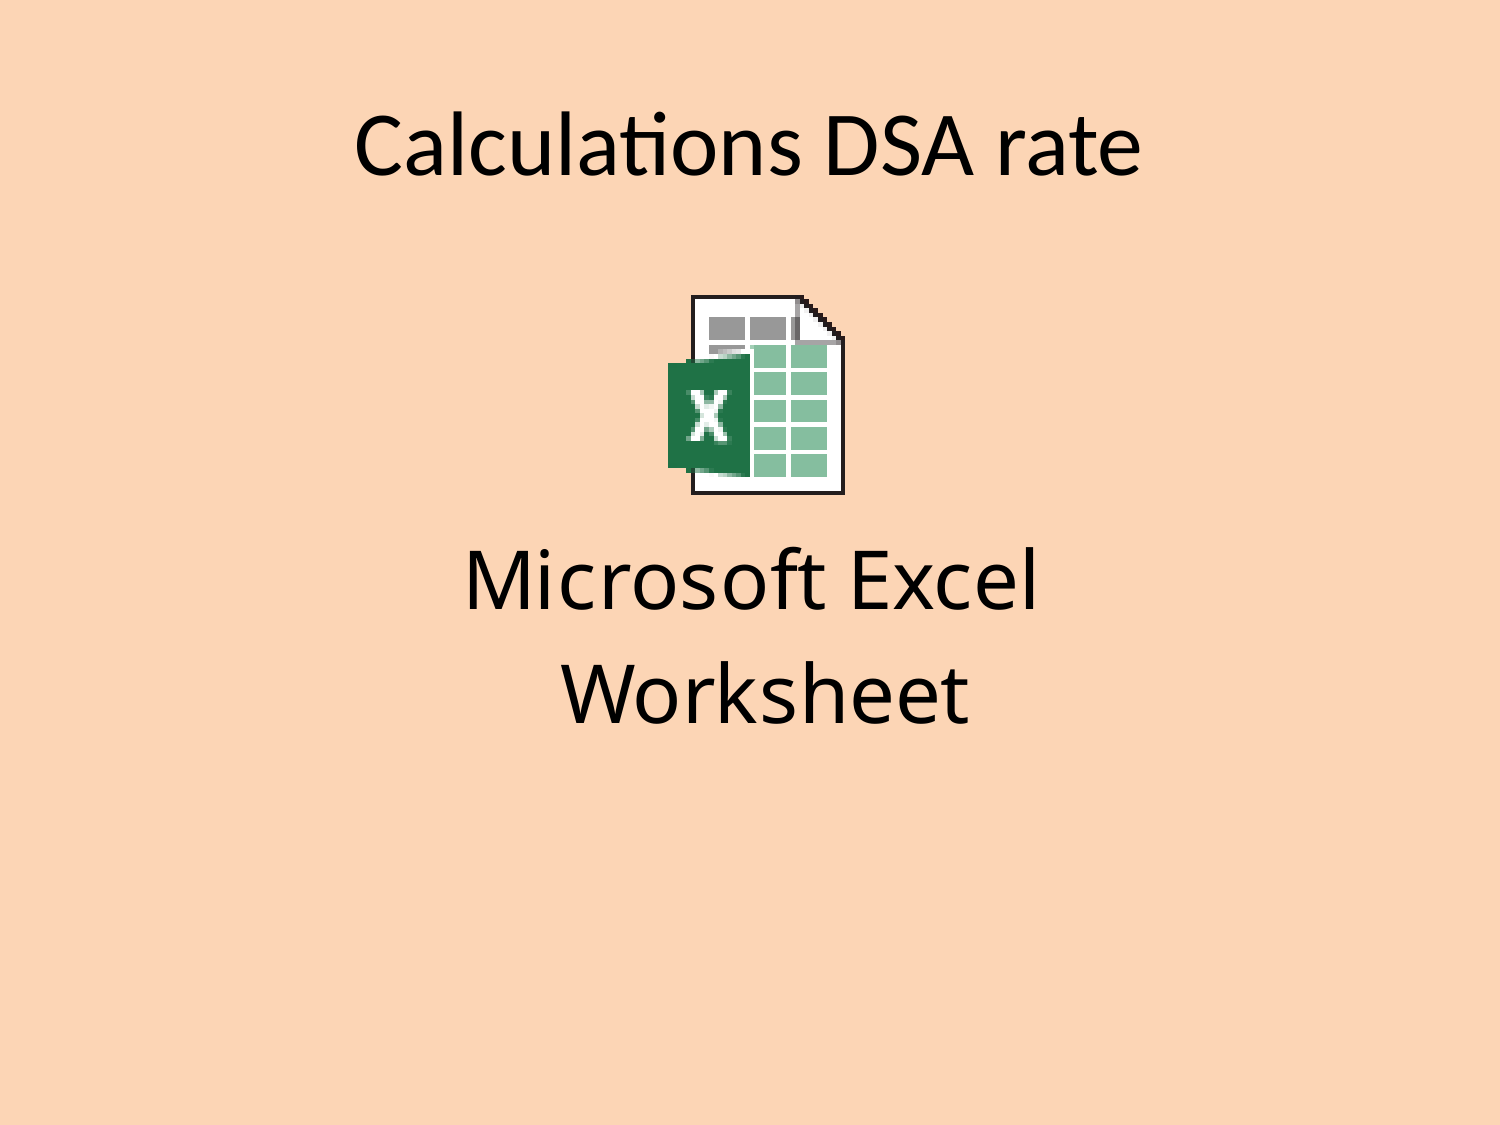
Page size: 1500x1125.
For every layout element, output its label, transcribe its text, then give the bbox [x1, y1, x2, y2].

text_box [437, 286, 1091, 863]
title Calculations DSA rate [75, 45, 1425, 233]
